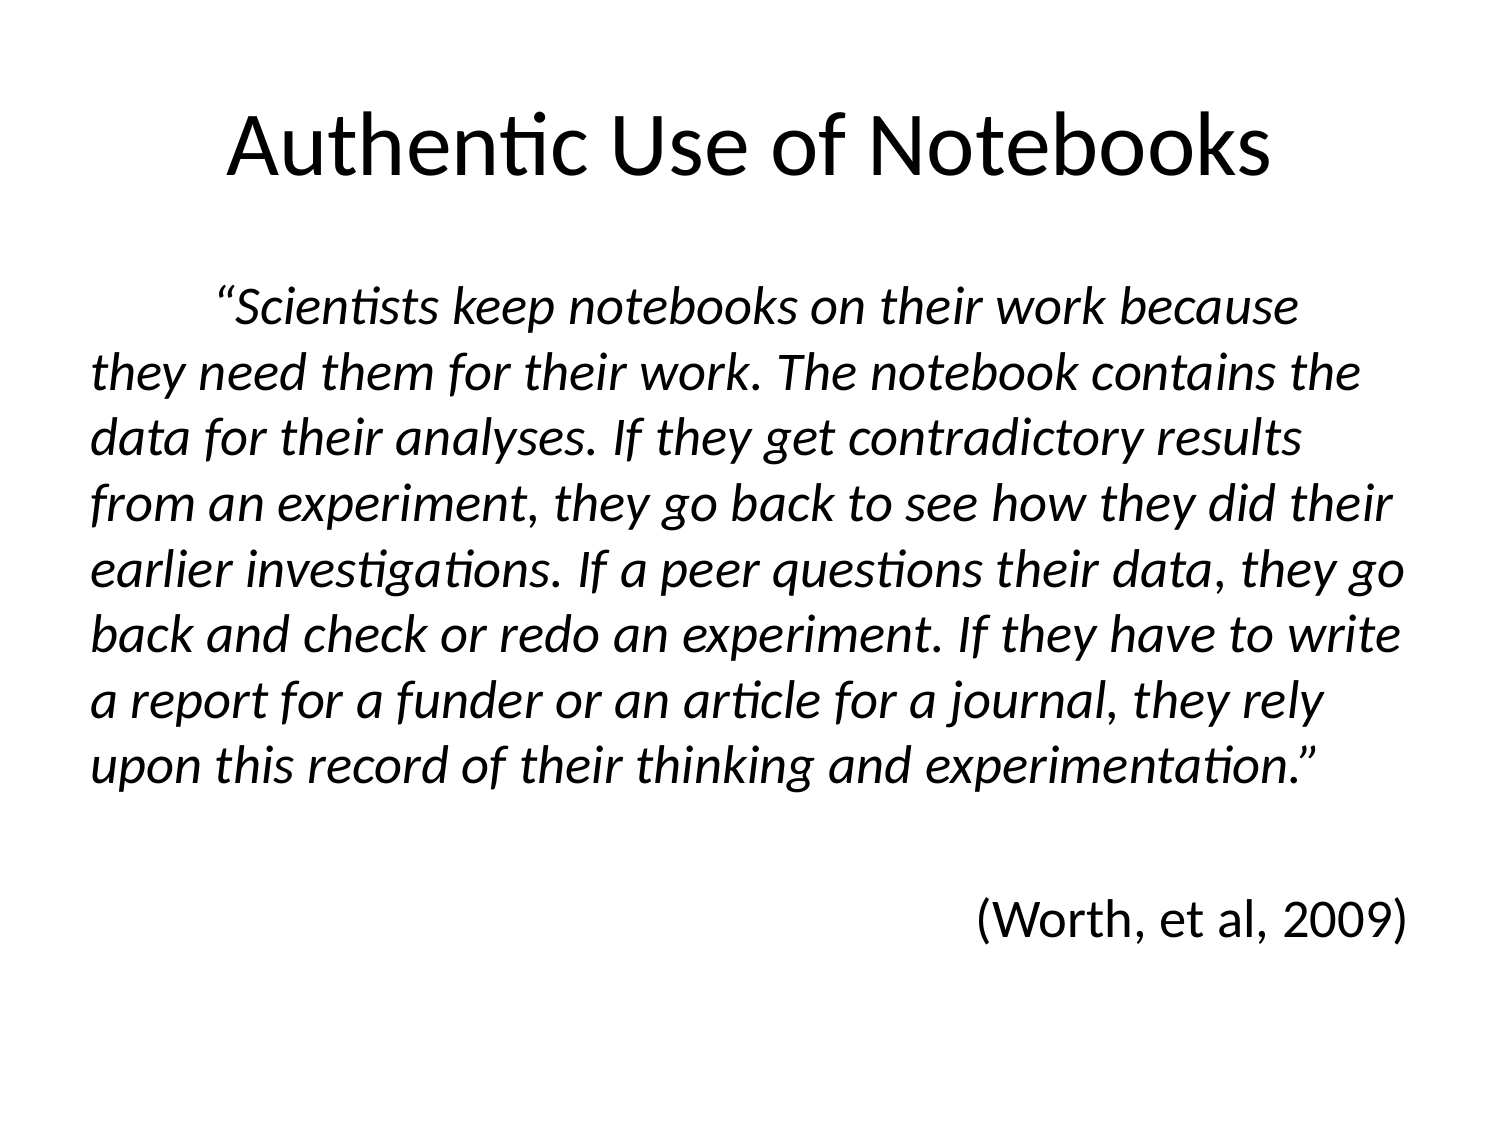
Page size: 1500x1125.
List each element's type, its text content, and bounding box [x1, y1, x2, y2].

title Authentic Use of Notebooks [75, 45, 1425, 233]
list “Scientists keep notebooks on their work because they need them for their work. The notebook contains the data for their analyses. If they get contradictory results from an experiment, they go back to see how they did their earlier investigations. If a peer questions their data, they go back and check or redo an experiment. If they have to write a report for a funder or an article for a journal, they rely upon this record of their thinking and experimentation.” (Worth, et al, 2009) [75, 262, 1425, 1005]
